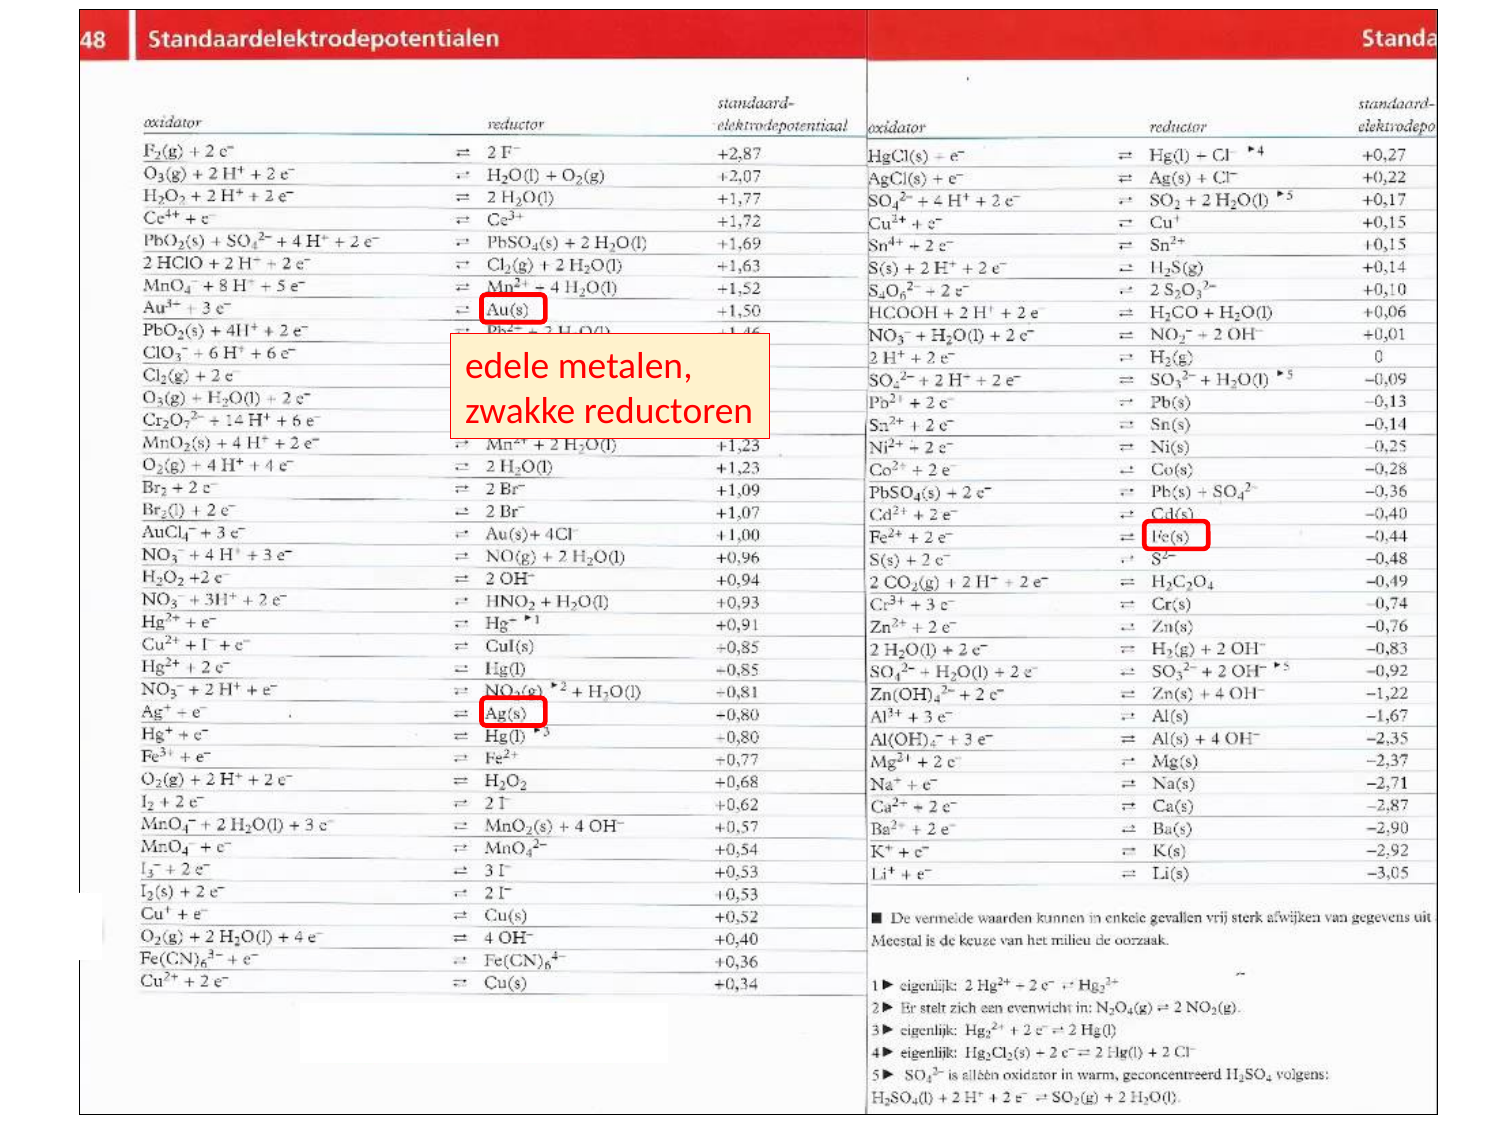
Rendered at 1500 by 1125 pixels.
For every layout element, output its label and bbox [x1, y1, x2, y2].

text_box [79, 9, 1438, 1115]
